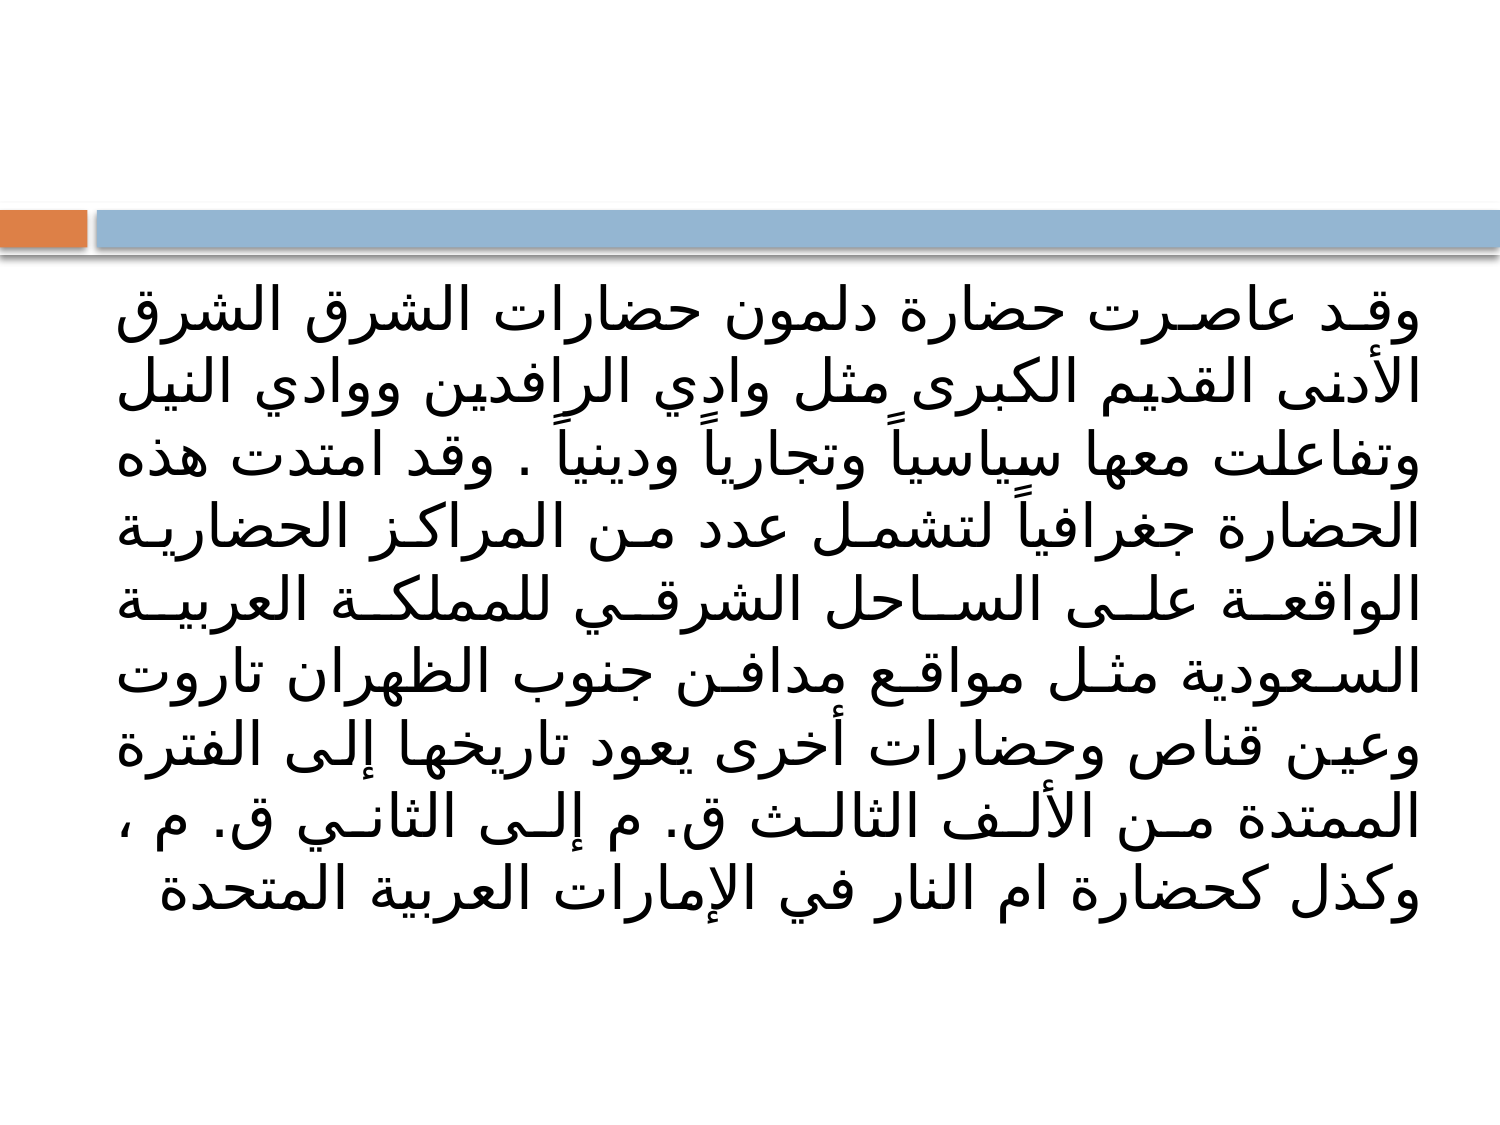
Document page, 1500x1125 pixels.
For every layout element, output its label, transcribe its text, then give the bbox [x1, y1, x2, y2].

list وقد عاصرت حضارة دلمون حضارات الشرق الشرق الأدنى القديم الكبرى مثل وادي الرافدين ووادي النيل وتفاعلت معها سياسياً وتجارياً ودينياً . وقد امتدت هذه الحضارة جغرافياً لتشمل عدد من المراكز الحضارية الواقعة على الساحل الشرقي للمملكة العربية السعودية مثل مواقع مدافن جنوب الظهران تاروت وعين قناص وحضارات أخرى يعود تاريخها إلى الفترة الممتدة من الألف الثالث ق. م إلى الثاني ق. م ، وكذل كحضارة ام النار في الإمارات العربية المتحدة [100, 262, 1438, 1000]
